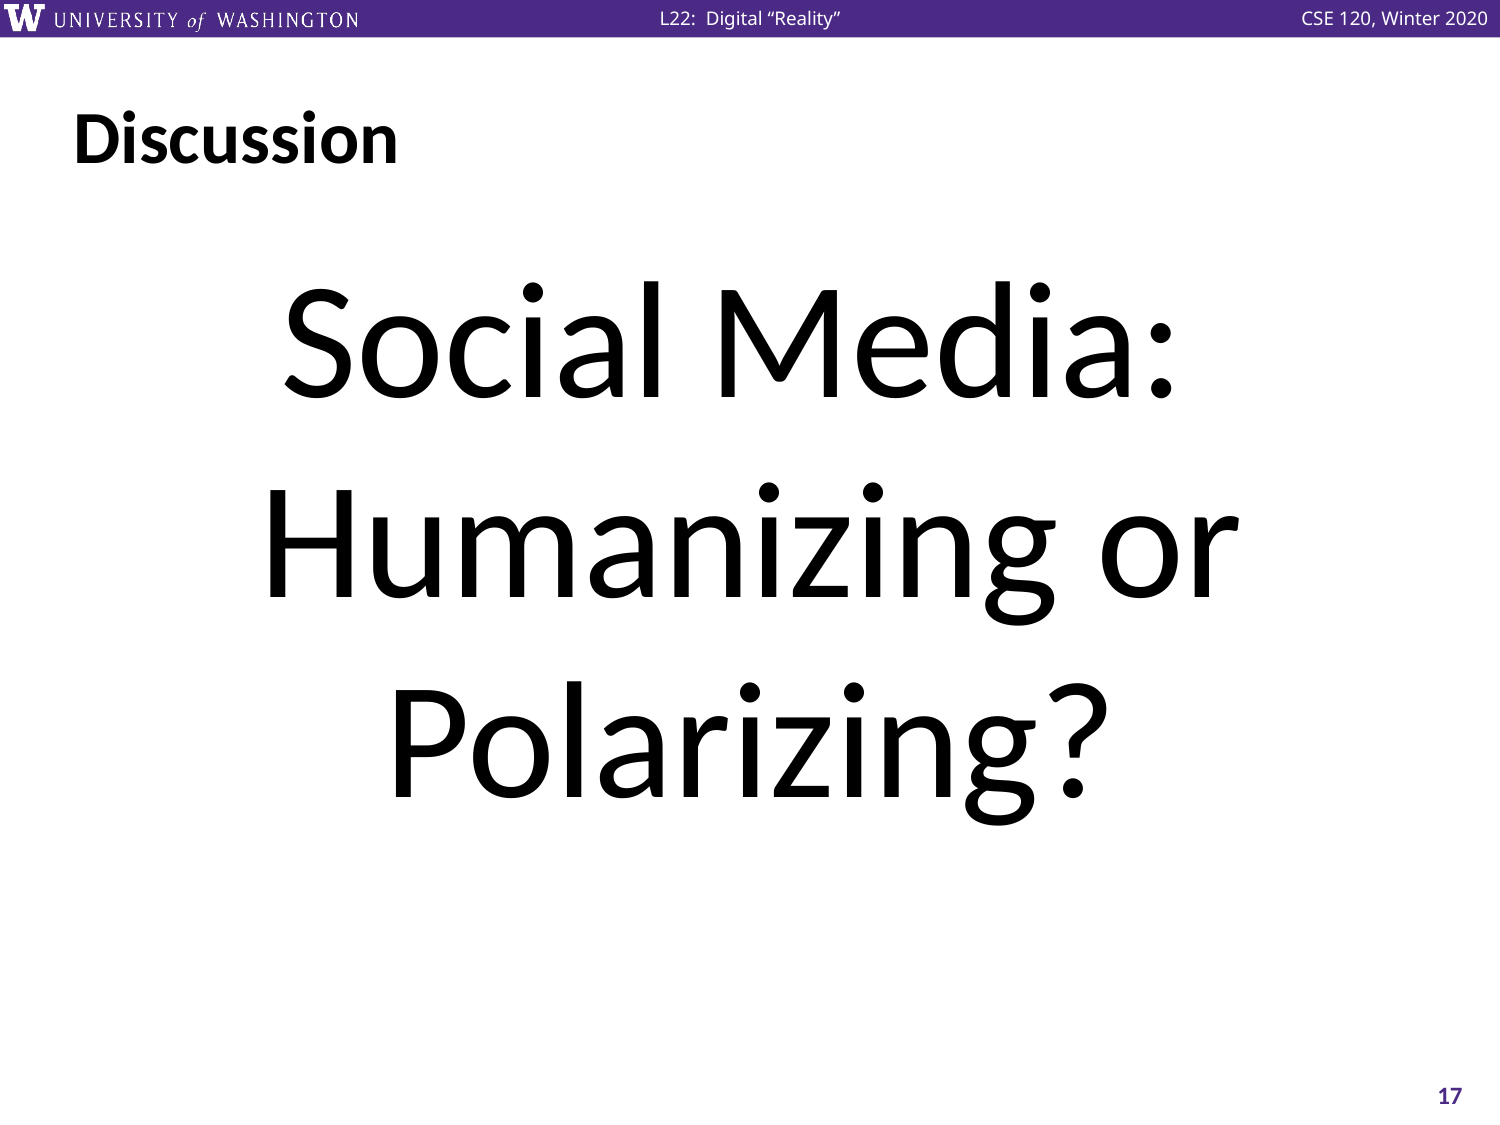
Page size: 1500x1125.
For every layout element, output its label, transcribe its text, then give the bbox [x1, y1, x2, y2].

picture [4, 4, 358, 32]
list Social Media: Humanizing or Polarizing? [64, 223, 1438, 1040]
slide_number 17 [1400, 1065, 1500, 1125]
title Discussion [58, 71, 1438, 197]
